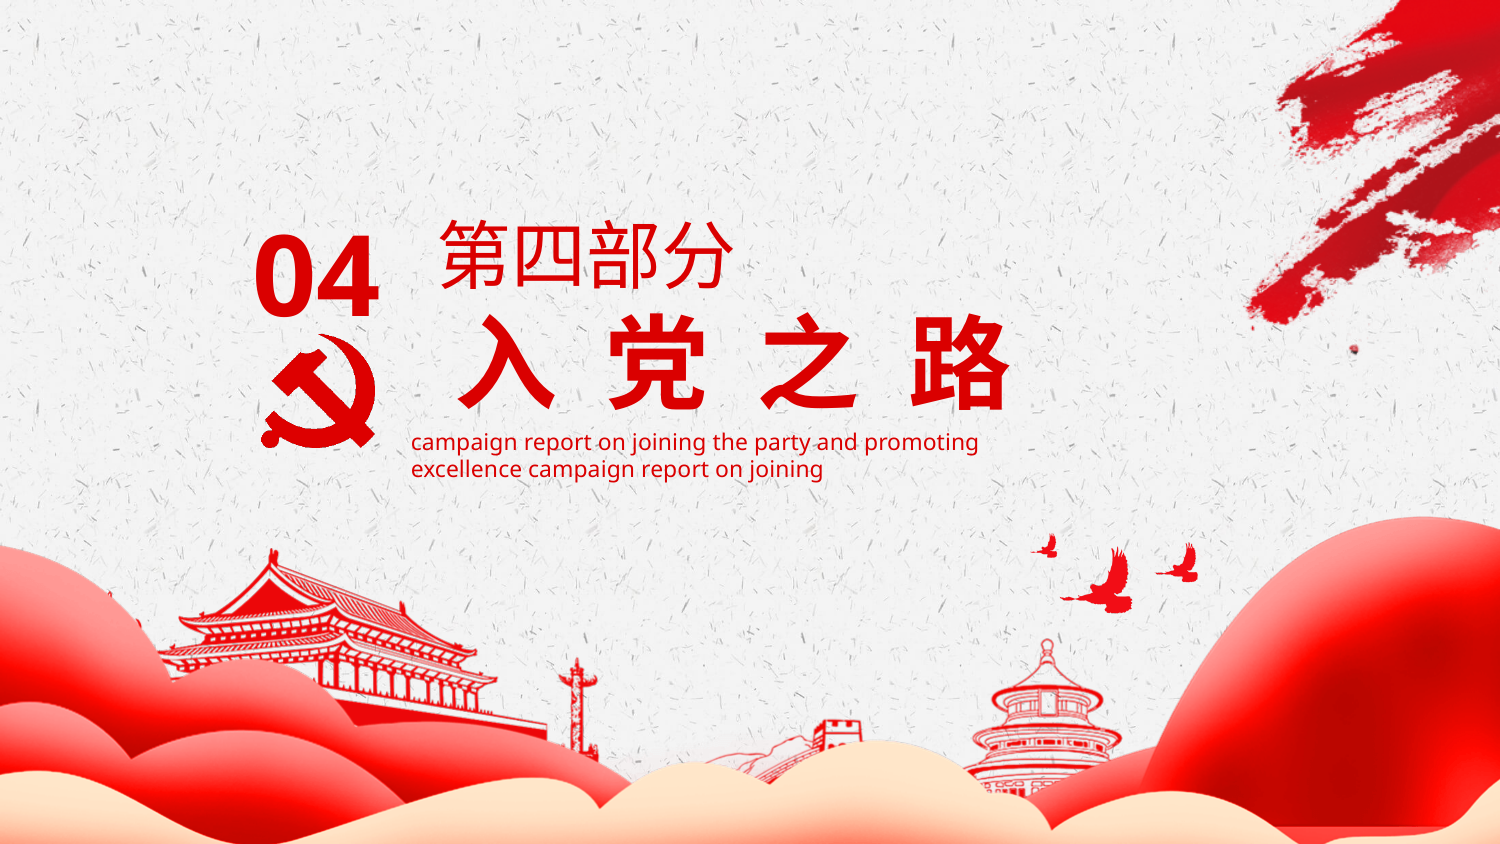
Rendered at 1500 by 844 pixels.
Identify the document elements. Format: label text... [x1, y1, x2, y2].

text_box 第四部分 入 党 之 路 [379, 201, 1028, 430]
text_box campaign report on joining the party and promoting excellence campaign report on joining [396, 419, 1047, 475]
text_box 04 [237, 196, 484, 347]
picture [0, 0, 1500, 844]
